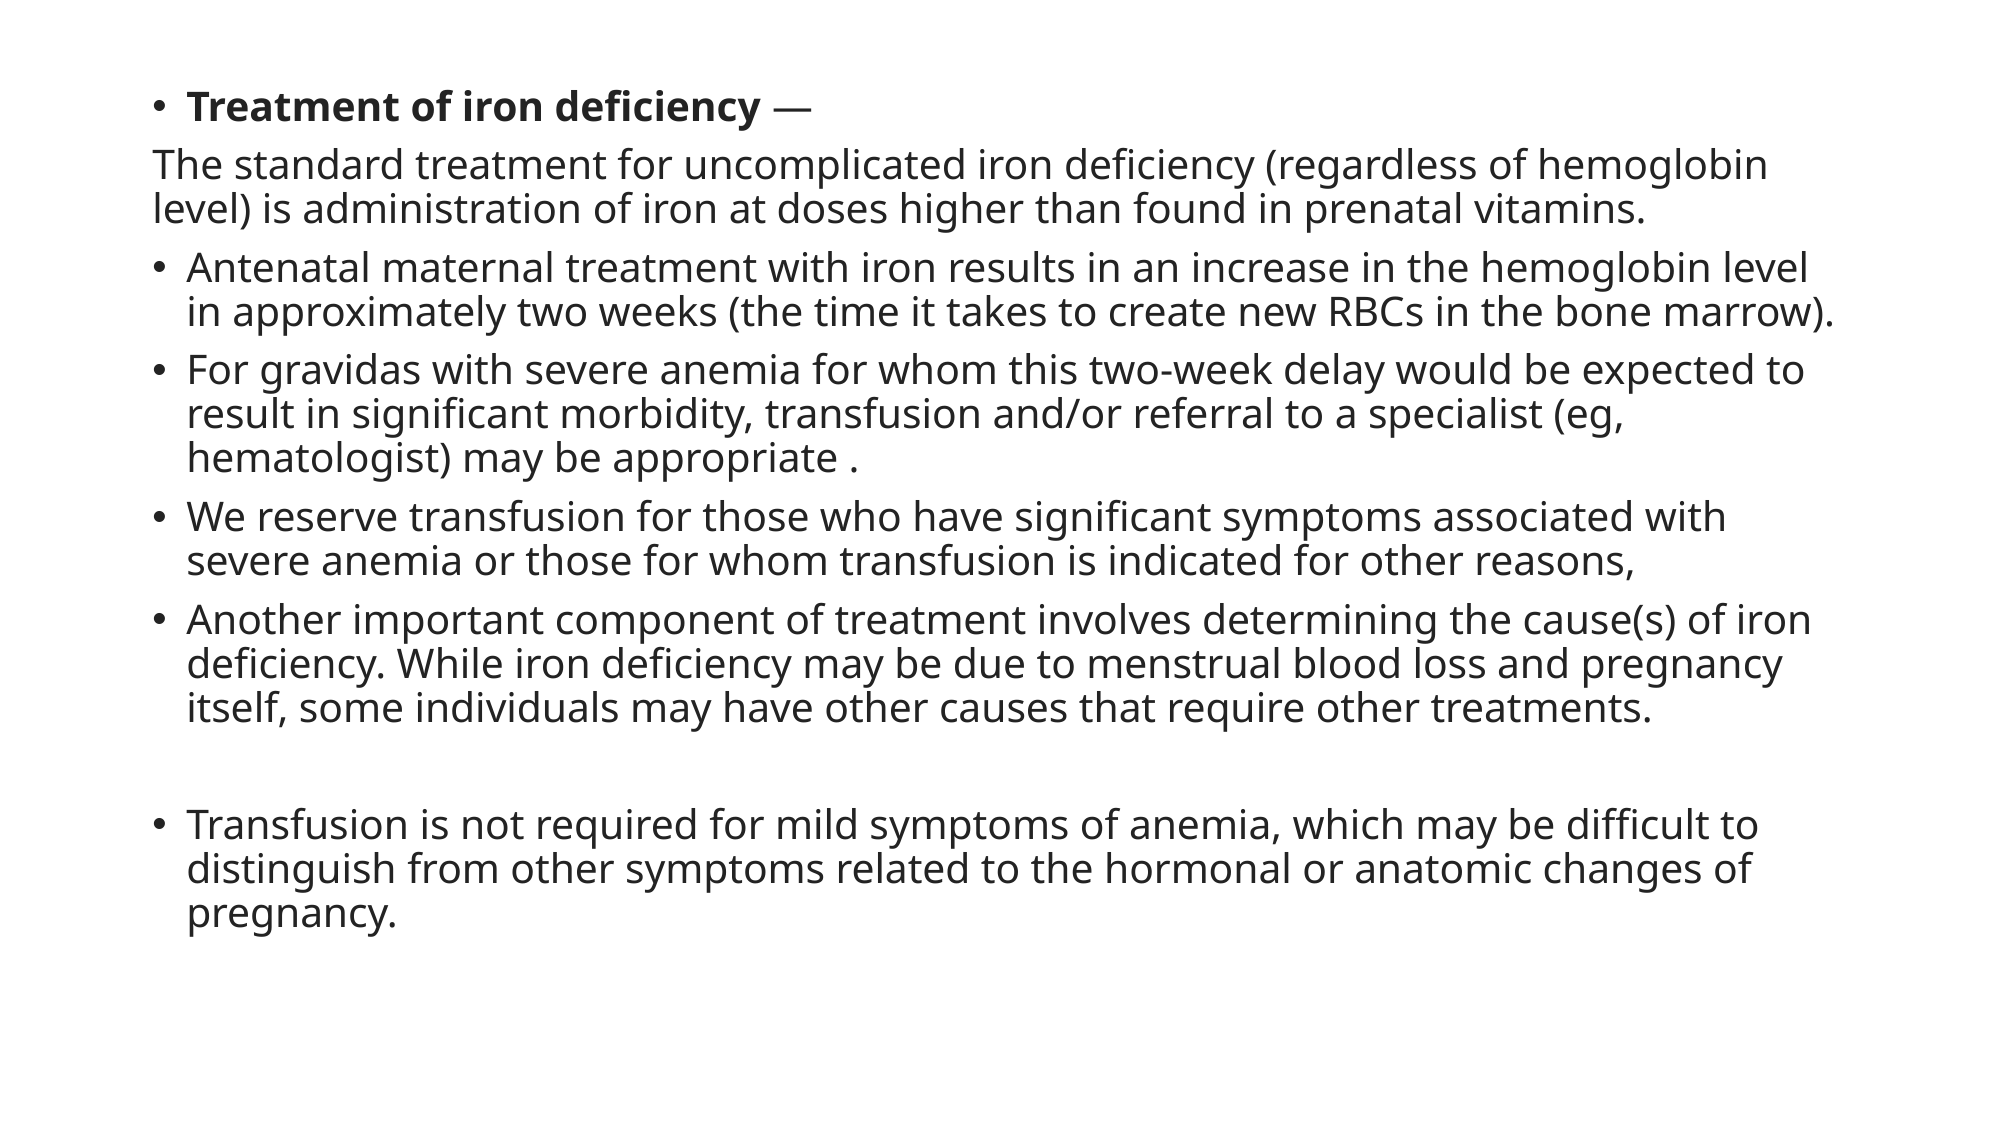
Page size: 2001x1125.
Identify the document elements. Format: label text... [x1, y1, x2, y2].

list Treatment of iron deficiency — The standard treatment for uncomplicated iron deficiency (regardless of hemoglobin level) is administration of iron at doses higher than found in prenatal vitamins. Antenatal maternal treatment with iron results in an increase in the hemoglobin level in approximately two weeks (the time it takes to create new RBCs in the bone marrow). For gravidas with severe anemia for whom this two-week delay would be expected to result in significant morbidity, transfusion and/or referral to a specialist (eg, hematologist) may be appropriate . We reserve transfusion for those who have significant symptoms associated with severe anemia or those for whom transfusion is indicated for other reasons, Another important component of treatment involves determining the cause(s) of iron deficiency. While iron deficiency may be due to menstrual blood loss and pregnancy itself, some individuals may have other causes that require other treatments. Transfusion is not required for mild symptoms of anemia, which may be difficult to distinguish from other symptoms related to the hormonal or anatomic changes of pregnancy. [137, 78, 1863, 1014]
